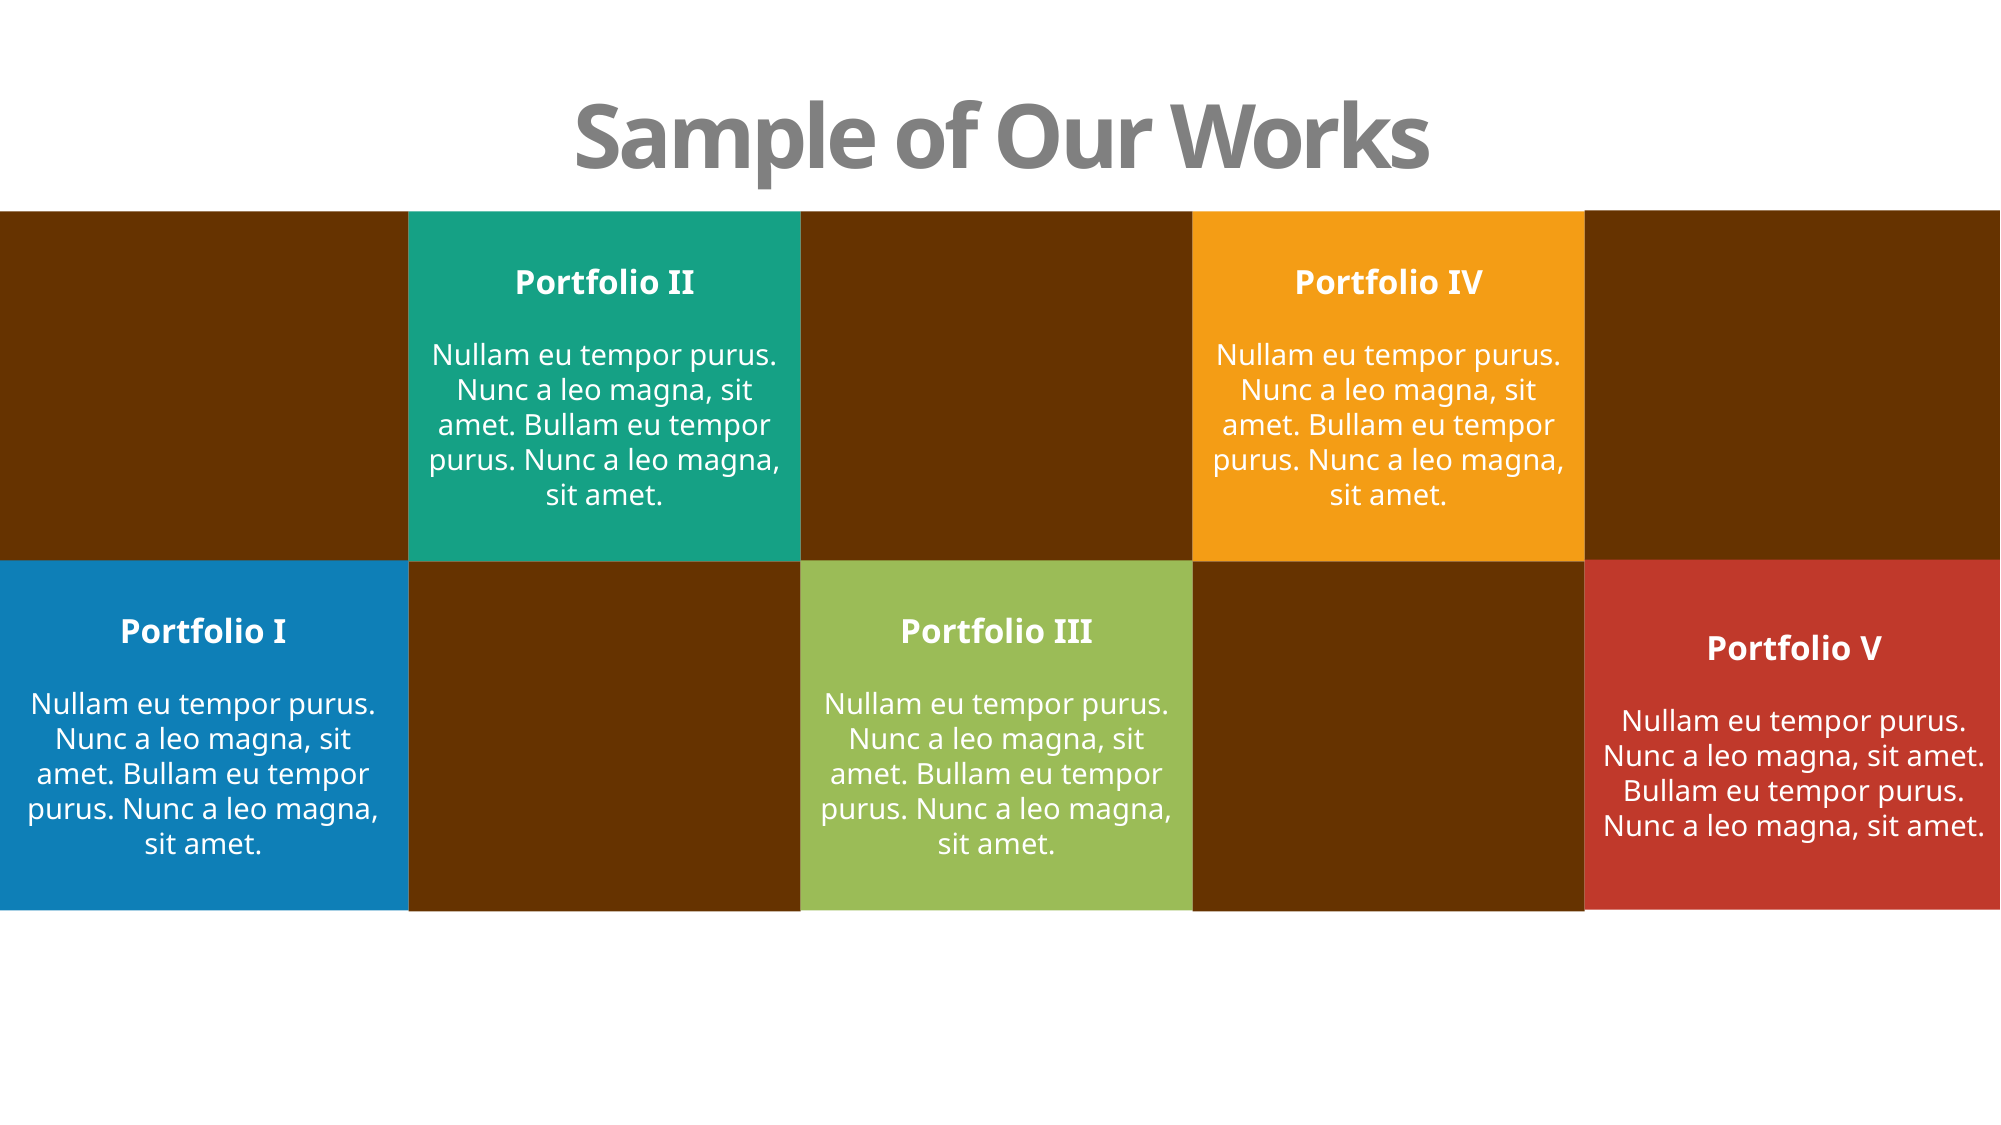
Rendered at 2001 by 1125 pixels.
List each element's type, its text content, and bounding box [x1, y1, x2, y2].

text_box Portfolio IV Nullam eu tempor purus. Nunc a leo magna, sit amet. Bullam eu tempor purus. Nunc a leo magna, sit amet. [1192, 210, 1584, 560]
text_box [0, 210, 408, 559]
text_box [1584, 209, 2000, 559]
text_box Portfolio I Nullam eu tempor purus. Nunc a leo magna, sit amet. Bullam eu tempor purus. Nunc a leo magna, sit amet. [0, 559, 408, 911]
text_box [408, 560, 802, 912]
text_box [1192, 560, 1586, 912]
text_box Sample of Our Works [563, 74, 1444, 192]
text_box [800, 210, 1192, 559]
text_box Portfolio V Nullam eu tempor purus. Nunc a leo magna, sit amet. Bullam eu tempor purus. Nunc a leo magna, sit amet. [1584, 559, 2000, 911]
text_box Portfolio III Nullam eu tempor purus. Nunc a leo magna, sit amet. Bullam eu tempor purus. Nunc a leo magna, sit amet. [800, 559, 1192, 911]
text_box Portfolio II Nullam eu tempor purus. Nunc a leo magna, sit amet. Bullam eu tempor purus. Nunc a leo magna, sit amet. [408, 210, 800, 560]
